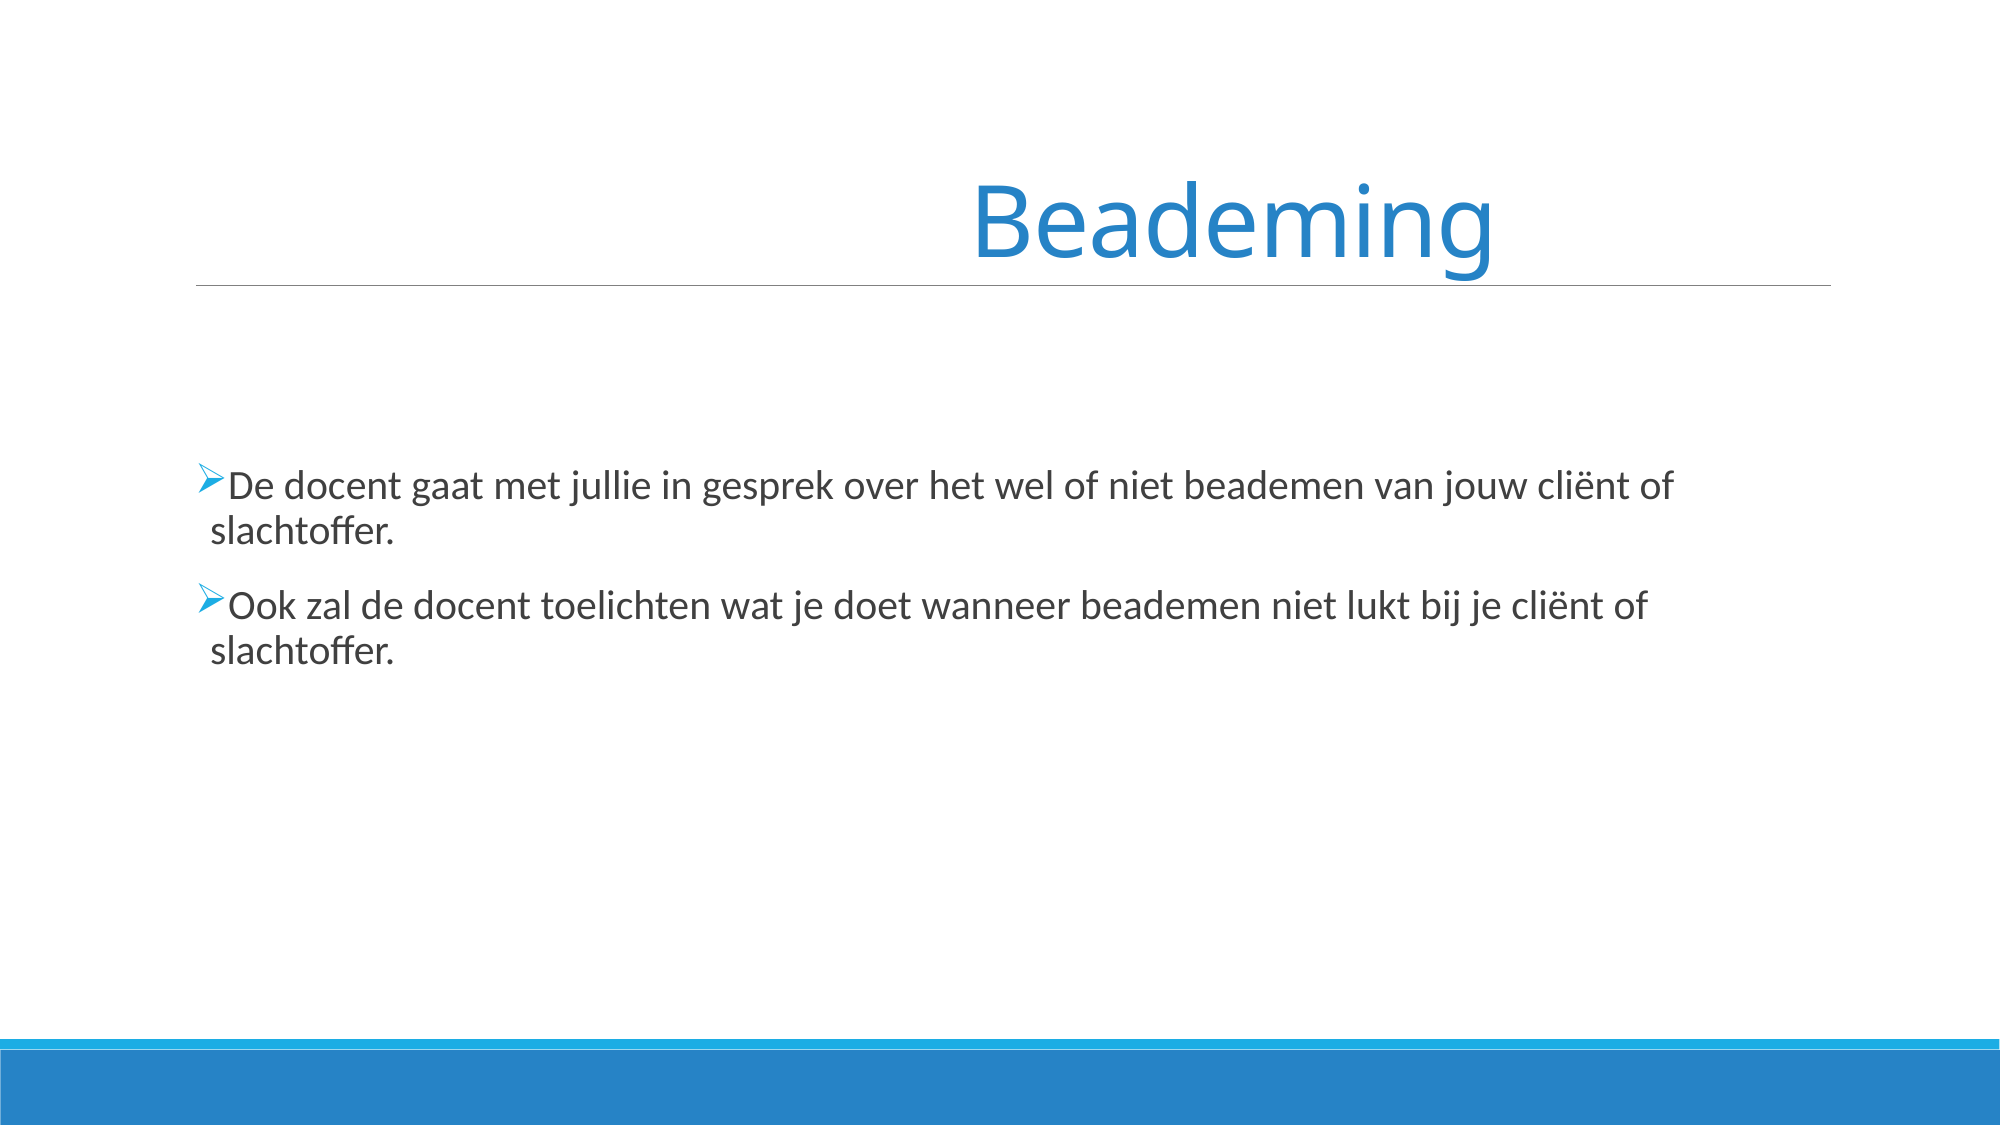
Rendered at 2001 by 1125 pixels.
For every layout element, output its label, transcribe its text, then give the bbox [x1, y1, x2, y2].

title Beademing [180, 47, 1830, 285]
list De docent gaat met jullie in gesprek over het wel of niet beademen van jouw cliënt of slachtoffer. Ook zal de docent toelichten wat je doet wanneer beademen niet lukt bij je cliënt of slachtoffer. [180, 302, 1830, 963]
